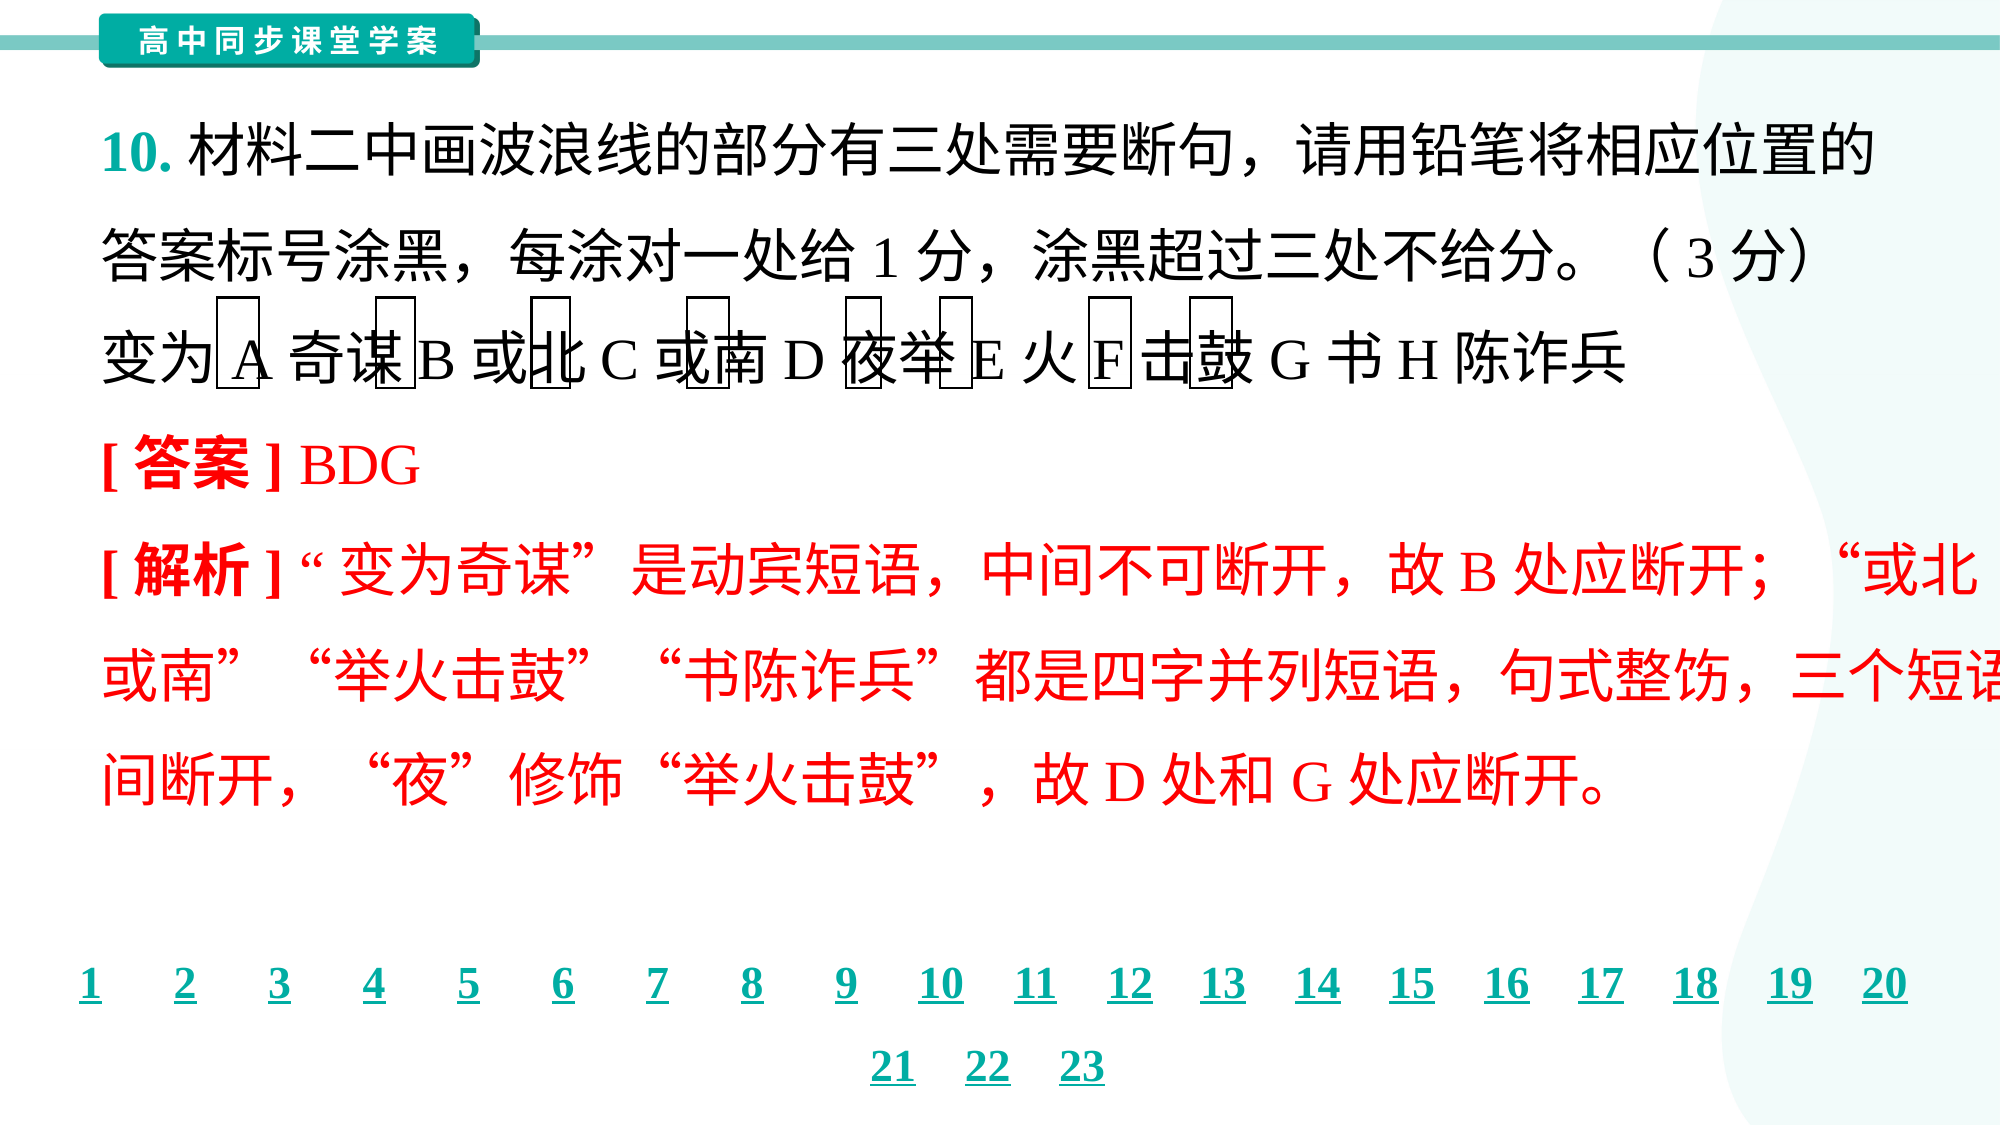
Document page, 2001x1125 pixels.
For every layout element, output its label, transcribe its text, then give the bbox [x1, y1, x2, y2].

text_box [解析] “变为奇谋”是动宾短语，中间不可断开，故B处应断开；“或北 或南”“举火击鼓”“书陈诈兵”都是四字并列短语，句式整饬，三个短语 间断开，“夜”修饰“举火击鼓”，故D处和G处应断开。 [100, 496, 1899, 803]
picture [0, 0, 2000, 1125]
text_box [375, 296, 416, 389]
text_box [686, 296, 730, 389]
text_box [1189, 296, 1233, 389]
text_box 10.材料二中画波浪线的部分有三处需要断句，请用铅笔将相应位置的 答案标号涂黑，每涂对一处给1分，涂黑超过三处不给分。（3分） 变为A奇谋B或北C或南D夜举E火F击鼓G书H陈诈兵 [100, 76, 1899, 380]
text_box [1088, 296, 1132, 389]
text_box [答案] BDG [100, 392, 1899, 485]
text_box [216, 296, 260, 389]
text_box [845, 296, 882, 389]
text_box [939, 296, 973, 389]
text_box [530, 296, 571, 389]
